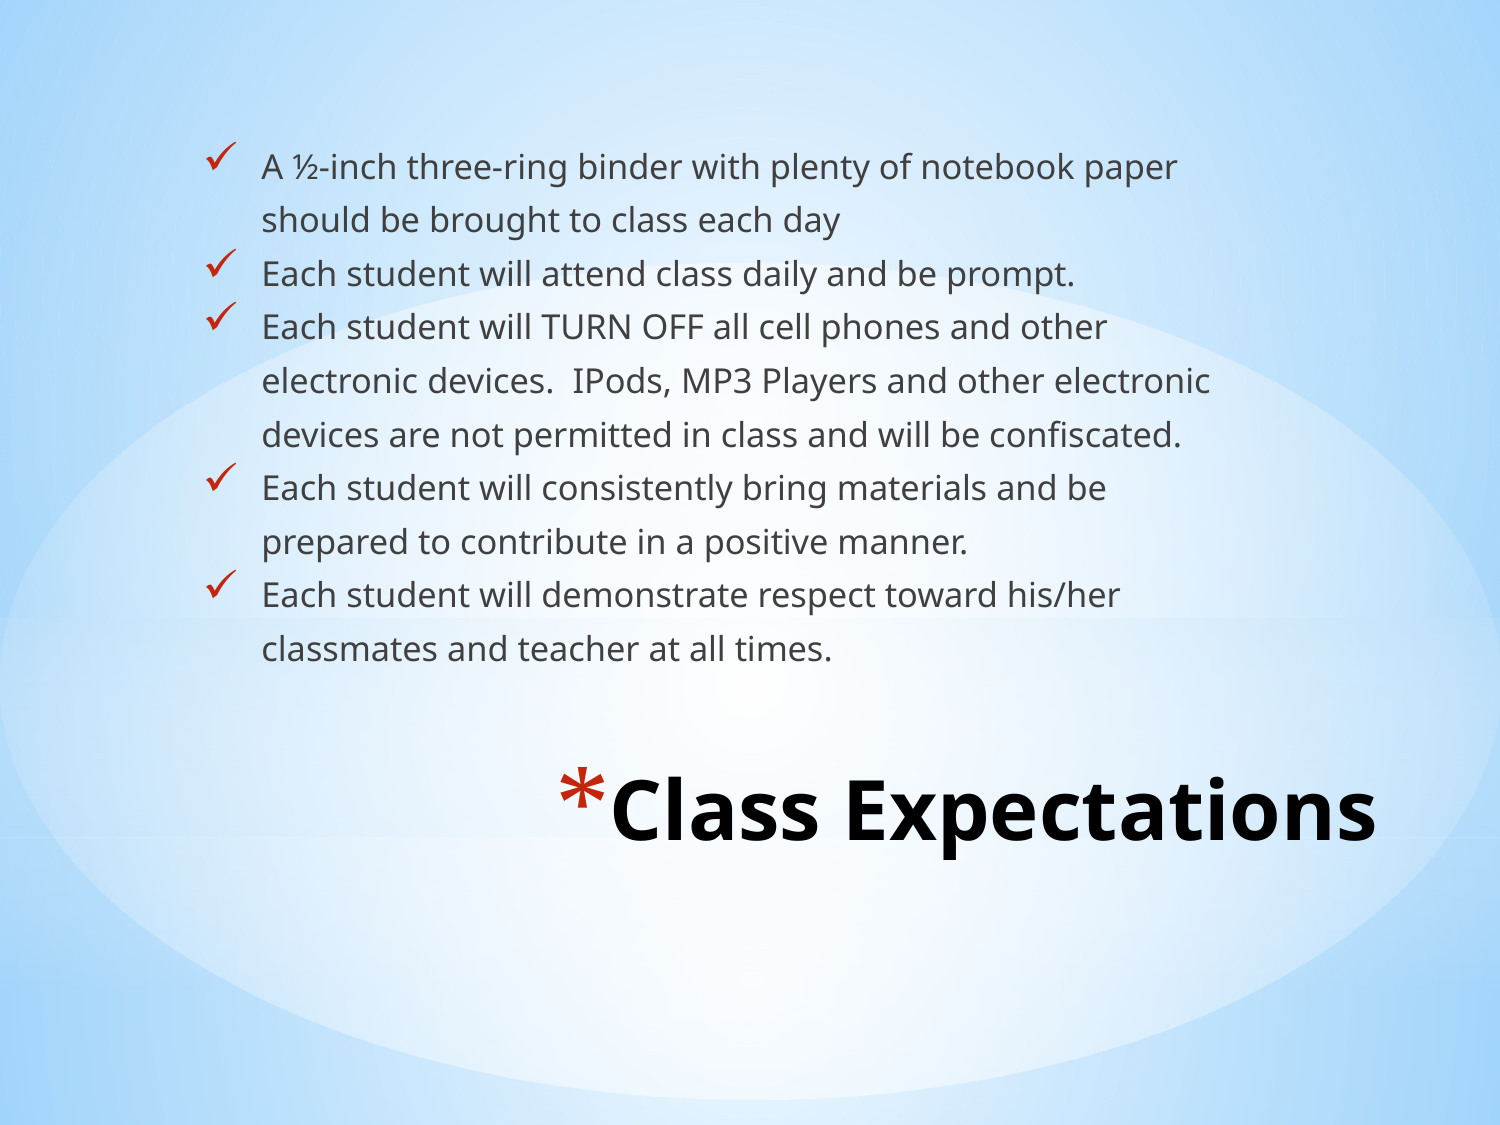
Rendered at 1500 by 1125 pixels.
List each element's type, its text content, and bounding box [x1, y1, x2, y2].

list A ½-inch three-ring binder with plenty of notebook paper should be brought to class each day Each student will attend class daily and be prompt. Each student will TURN OFF all cell phones and other electronic devices. IPods, MP3 Players and other electronic devices are not permitted in class and will be confiscated. Each student will consistently bring materials and be prepared to contribute in a positive manner. Each student will demonstrate respect toward his/her classmates and teacher at all times. [187, 125, 1238, 695]
title Class Expectations [324, 750, 1394, 896]
